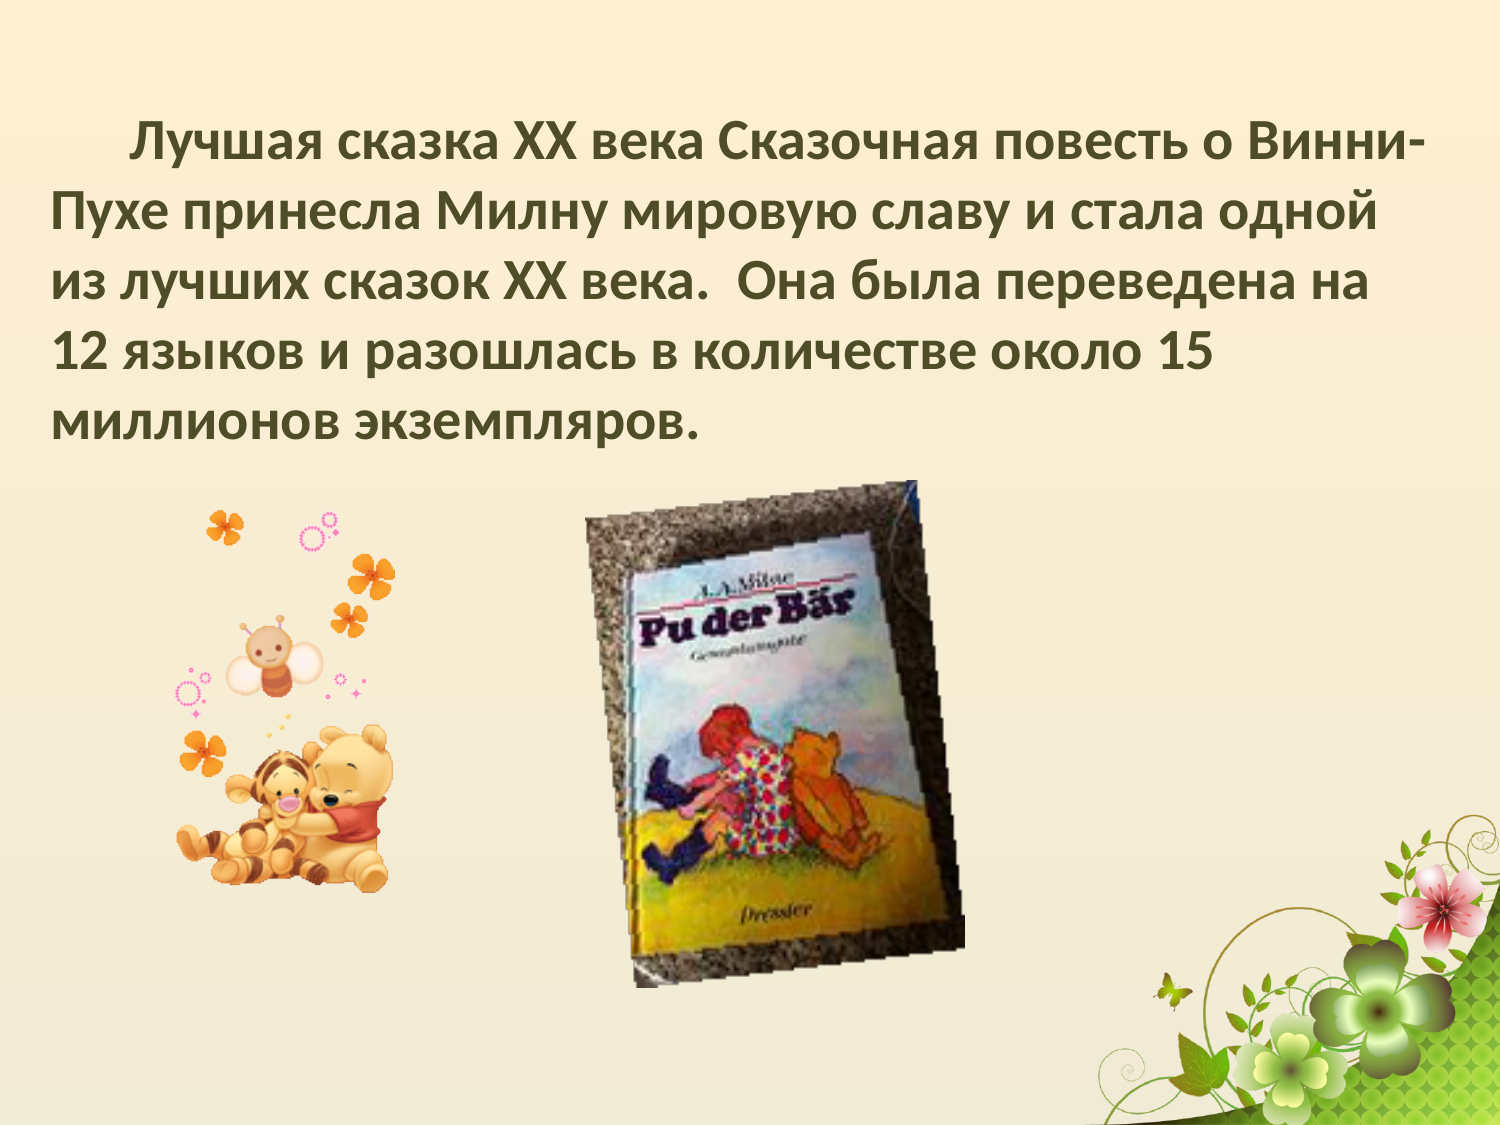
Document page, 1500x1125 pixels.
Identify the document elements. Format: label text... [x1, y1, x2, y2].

text_box Лучшая сказка ХХ века Сказочная повесть о Винни-Пухе принесла Милну мировую славу и стала одной из лучших сказок ХХ века. Она была переведена на 12 языков и разошлась в количестве около 15 миллионов экземпляров. [35, 93, 1442, 459]
picture [1080, 798, 1500, 1125]
picture [175, 362, 395, 895]
picture [585, 480, 965, 988]
